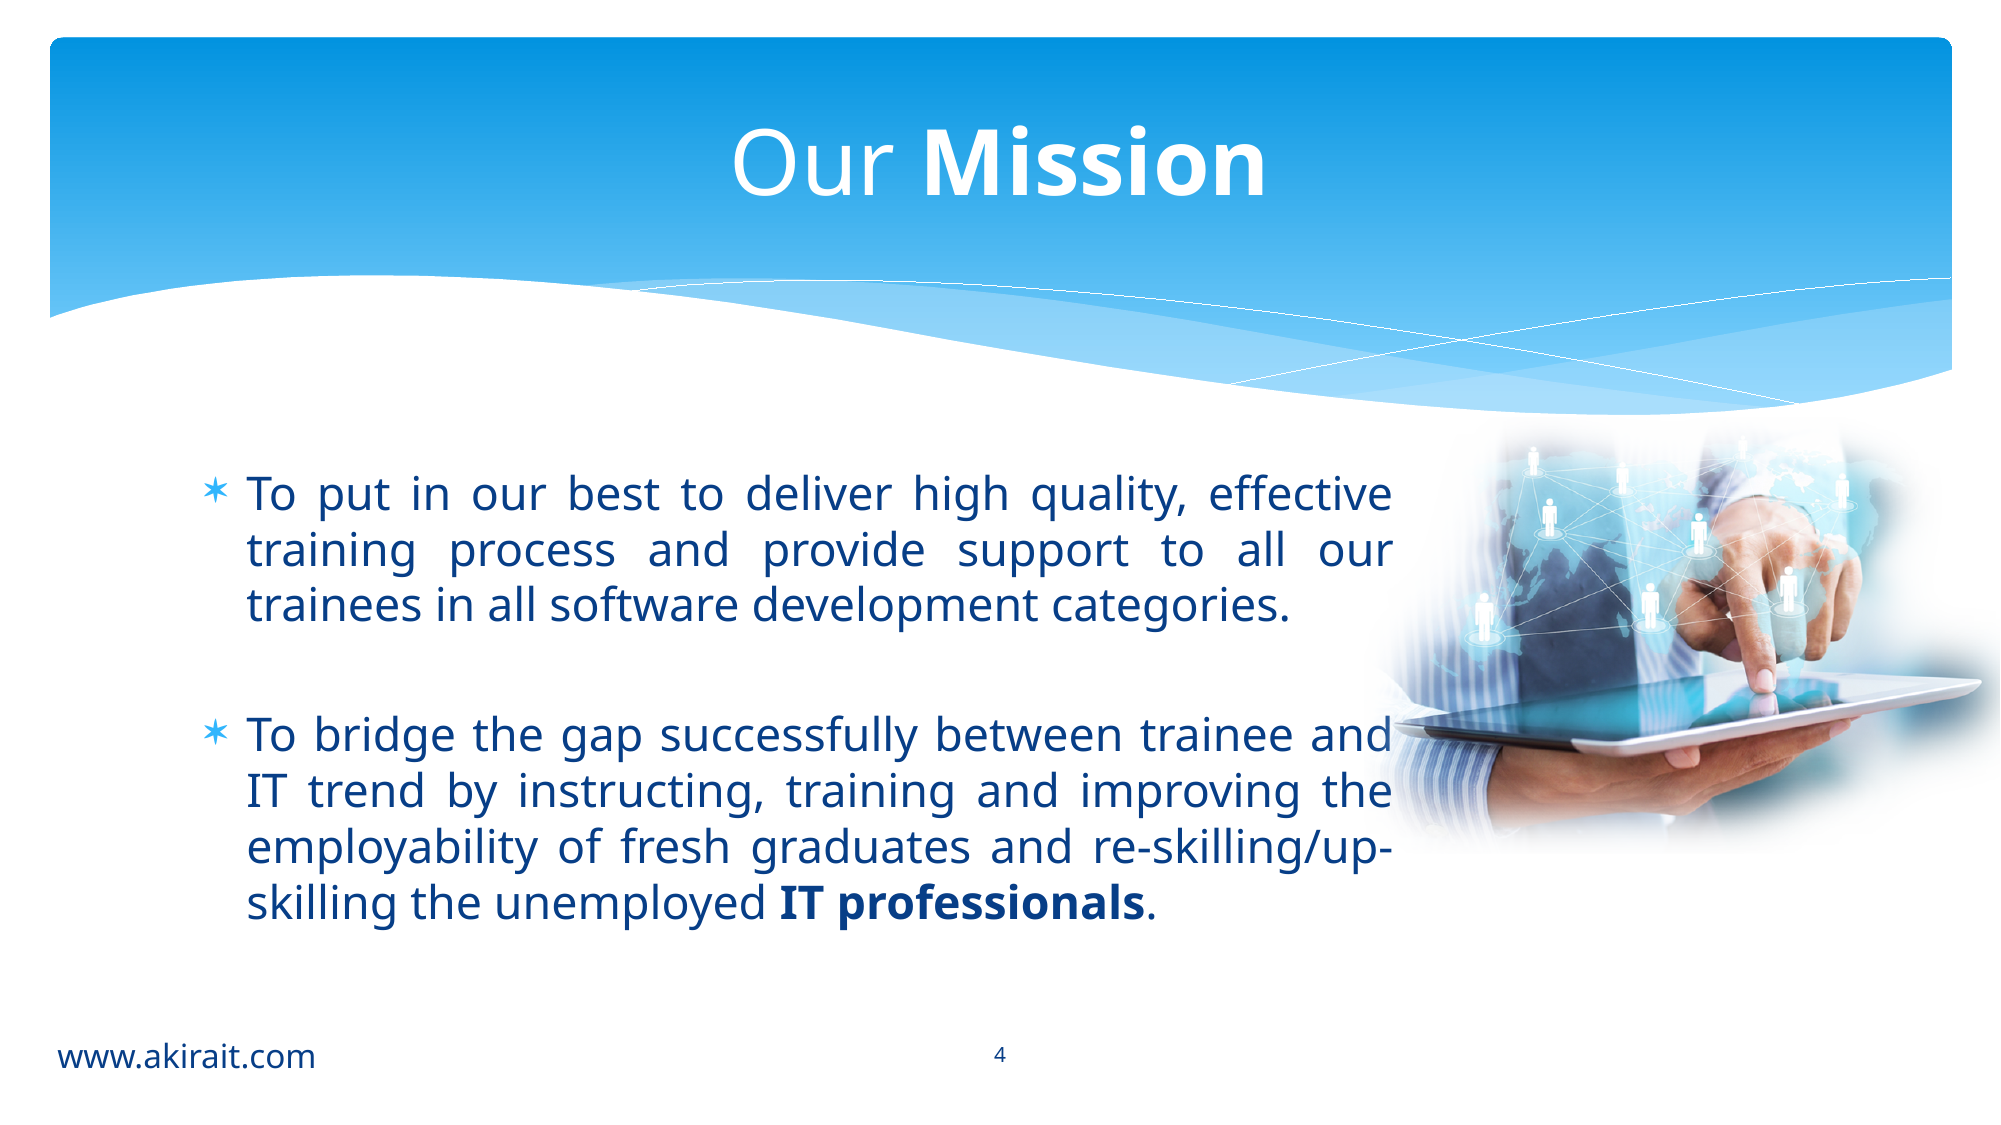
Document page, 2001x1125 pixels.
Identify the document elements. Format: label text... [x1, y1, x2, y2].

title Our Mission [99, 55, 1900, 261]
slide_number 4 [872, 1025, 1128, 1086]
list To put in our best to deliver high quality, effective training process and provide support to all our trainees in all software development categories. To bridge the gap successfully between trainee and IT trend by instructing, training and improving the employability of fresh graduates and re-skilling/up-skilling the unemployed IT professionals. [189, 456, 1410, 945]
picture [1364, 417, 2000, 854]
footer www.akirait.com [42, 1025, 871, 1086]
